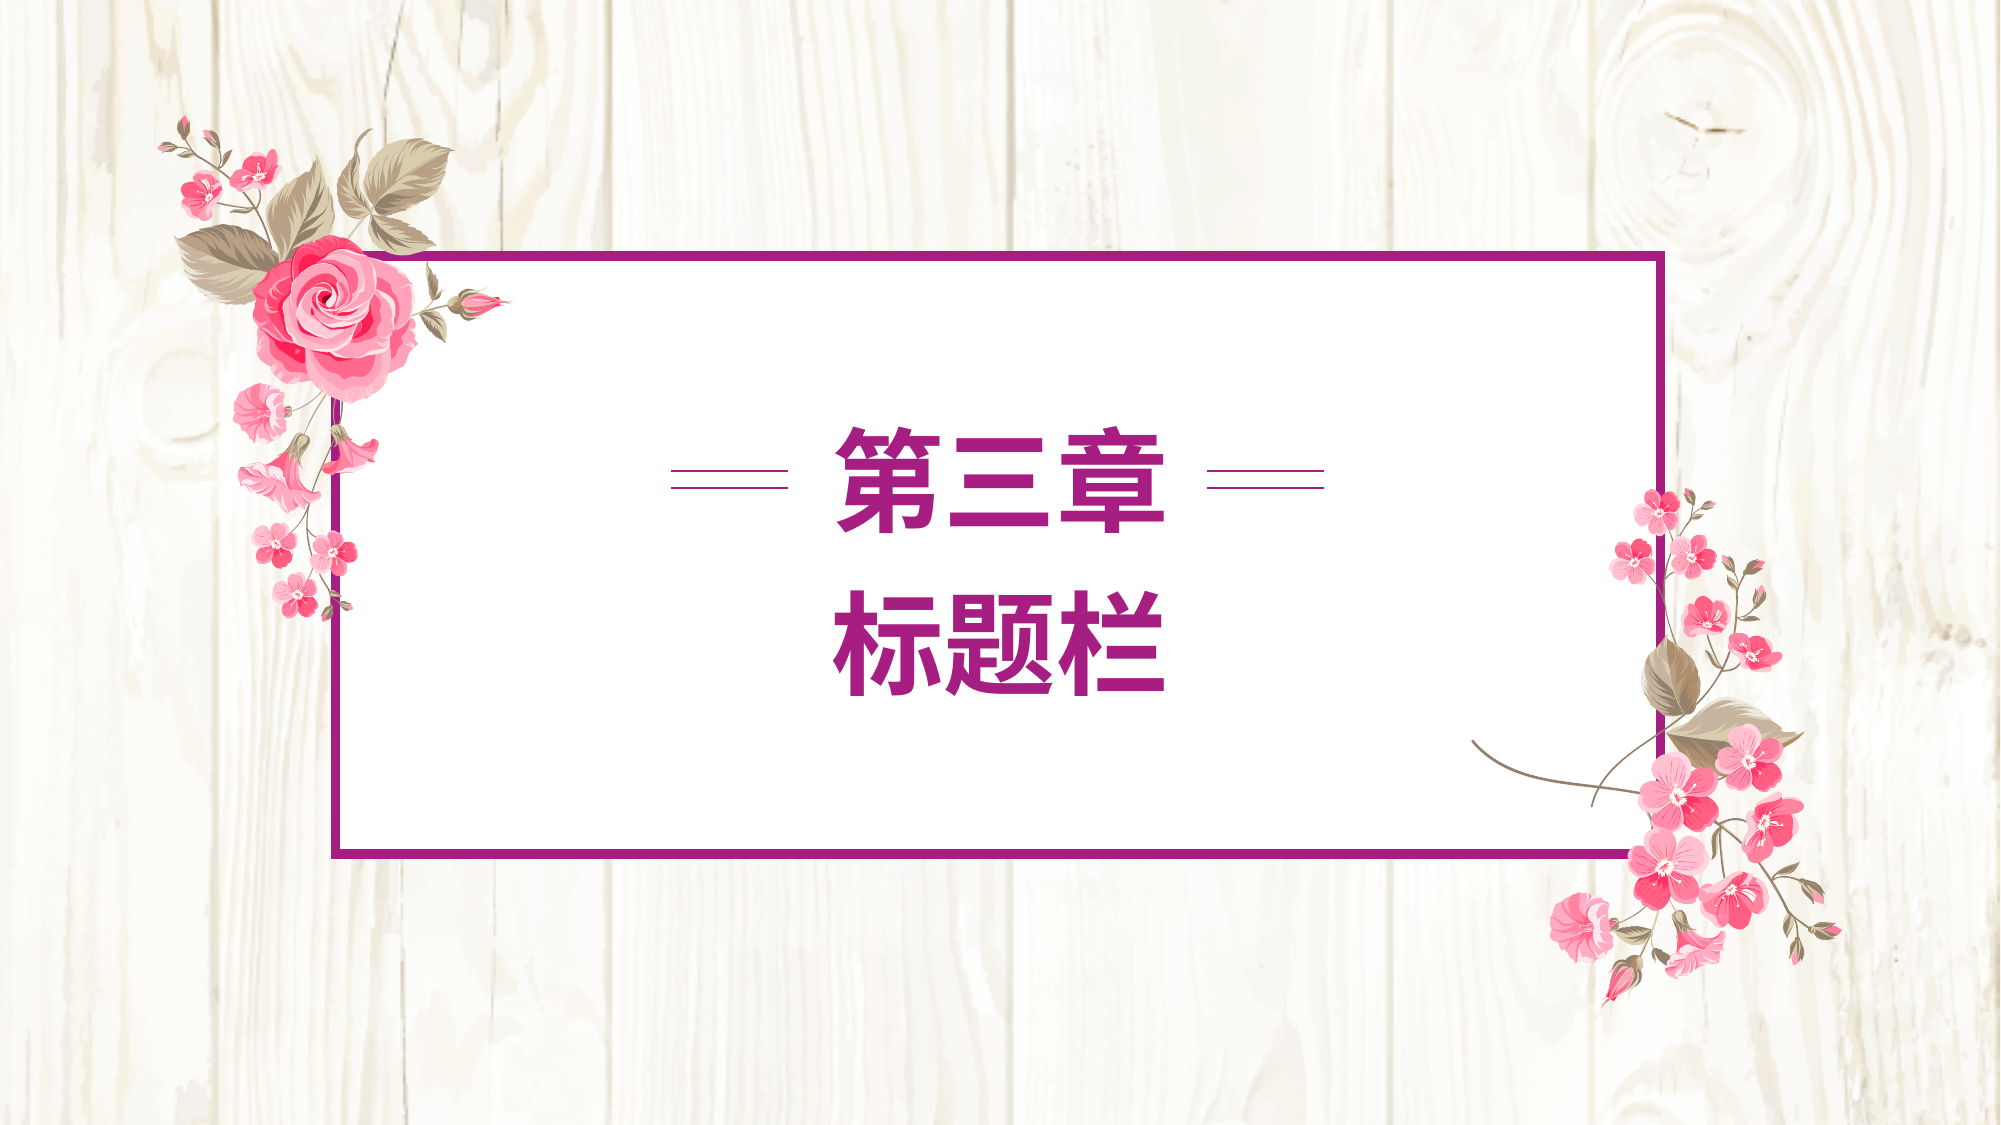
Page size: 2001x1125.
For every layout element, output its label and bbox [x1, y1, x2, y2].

text_box [157, 115, 1843, 1010]
picture [0, 0, 2001, 1125]
text_box [671, 470, 789, 488]
text_box [1206, 470, 1324, 488]
